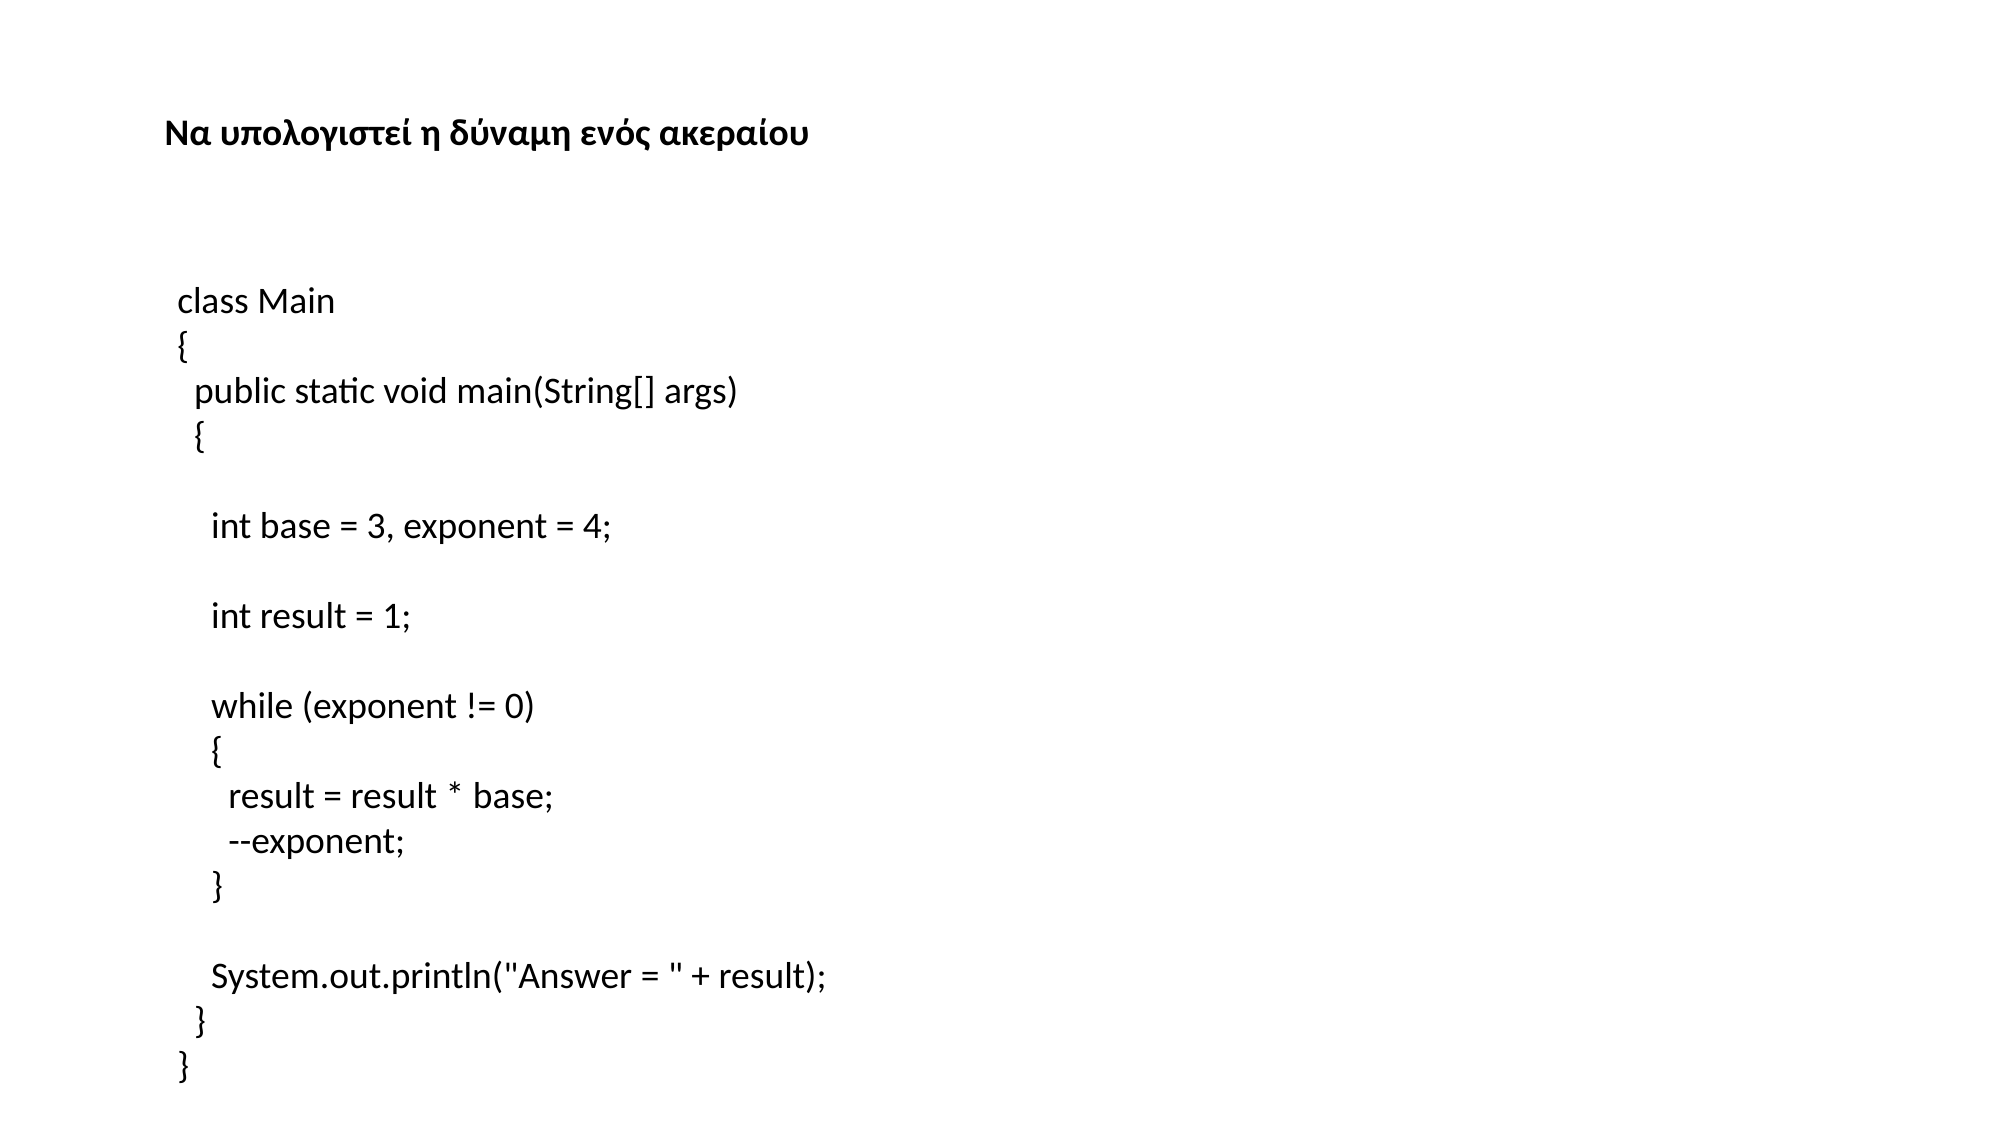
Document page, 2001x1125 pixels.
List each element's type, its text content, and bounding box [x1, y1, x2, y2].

text_box Να υπολογιστεί η δύναμη ενός ακεραίου [149, 100, 826, 161]
text_box class Main { public static void main(String[] args) { int base = 3, exponent = 4; int result = 1; while (exponent != 0) { result = result * base; --exponent; } System.out.println("Answer = " + result); } } [162, 268, 1500, 1094]
